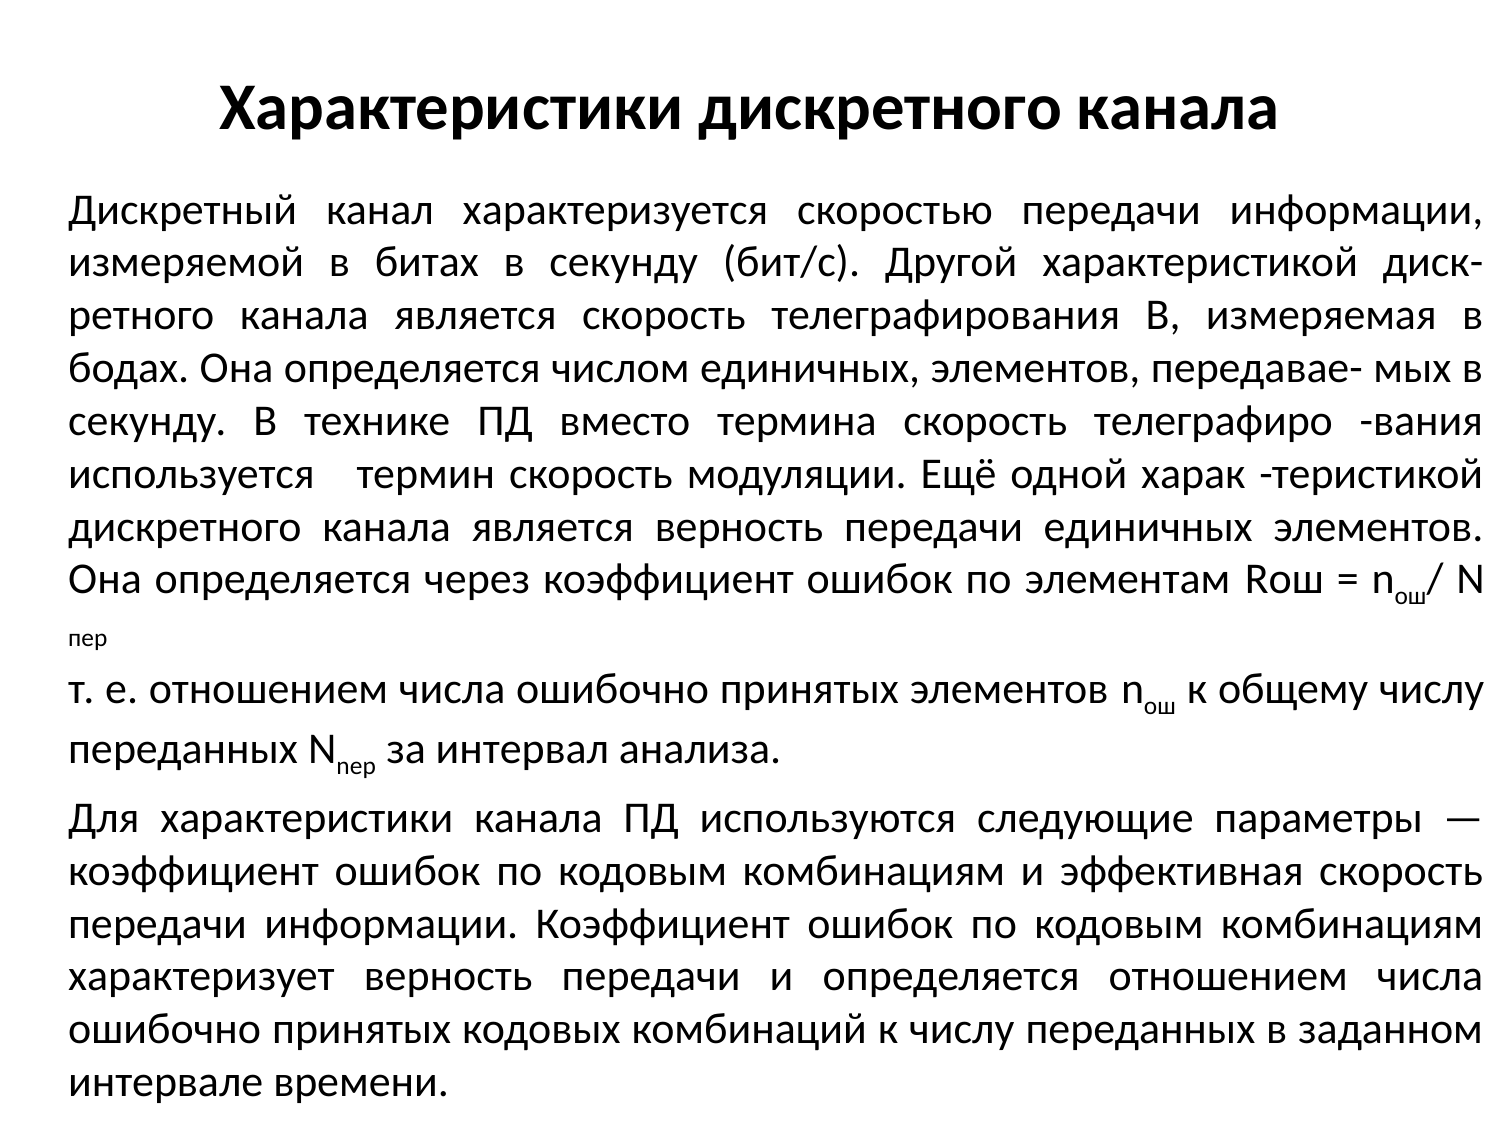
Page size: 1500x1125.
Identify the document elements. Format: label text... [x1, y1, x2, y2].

title Характеристики дискретного канала [75, 45, 1425, 161]
list Дискретный канал характеризуется скоростью передачи информации, измеряемой в битах в секунду (бит/с). Другой характеристикой диск- ретного канала является скорость телеграфирования В, измеряемая в бодах. Она определяется числом единичных, элементов, передавае- мых в секунду. В технике ПД вместо термина скорость телеграфиро -вания используется термин скорость модуляции. Ещё одной харак -теристикой дискретного канала является верность передачи единичных элементов. Она определяется через коэффициент ошибок по элементам Rош = nош/ N пер т. е. отношением числа ошибочно принятых элементов nош к общему числу переданных Nnep за интервал анализа. Для характеристики канала ПД используются следующие параметры — коэффициент ошибок по кодовым комбинациям и эффективная скорость передачи информации. Коэффициент ошибок по кодовым комбинациям характеризует верность передачи и определяется отношением числа ошибочно принятых кодовых комбинаций к числу переданных в заданном интервале времени. [0, 172, 1500, 1125]
